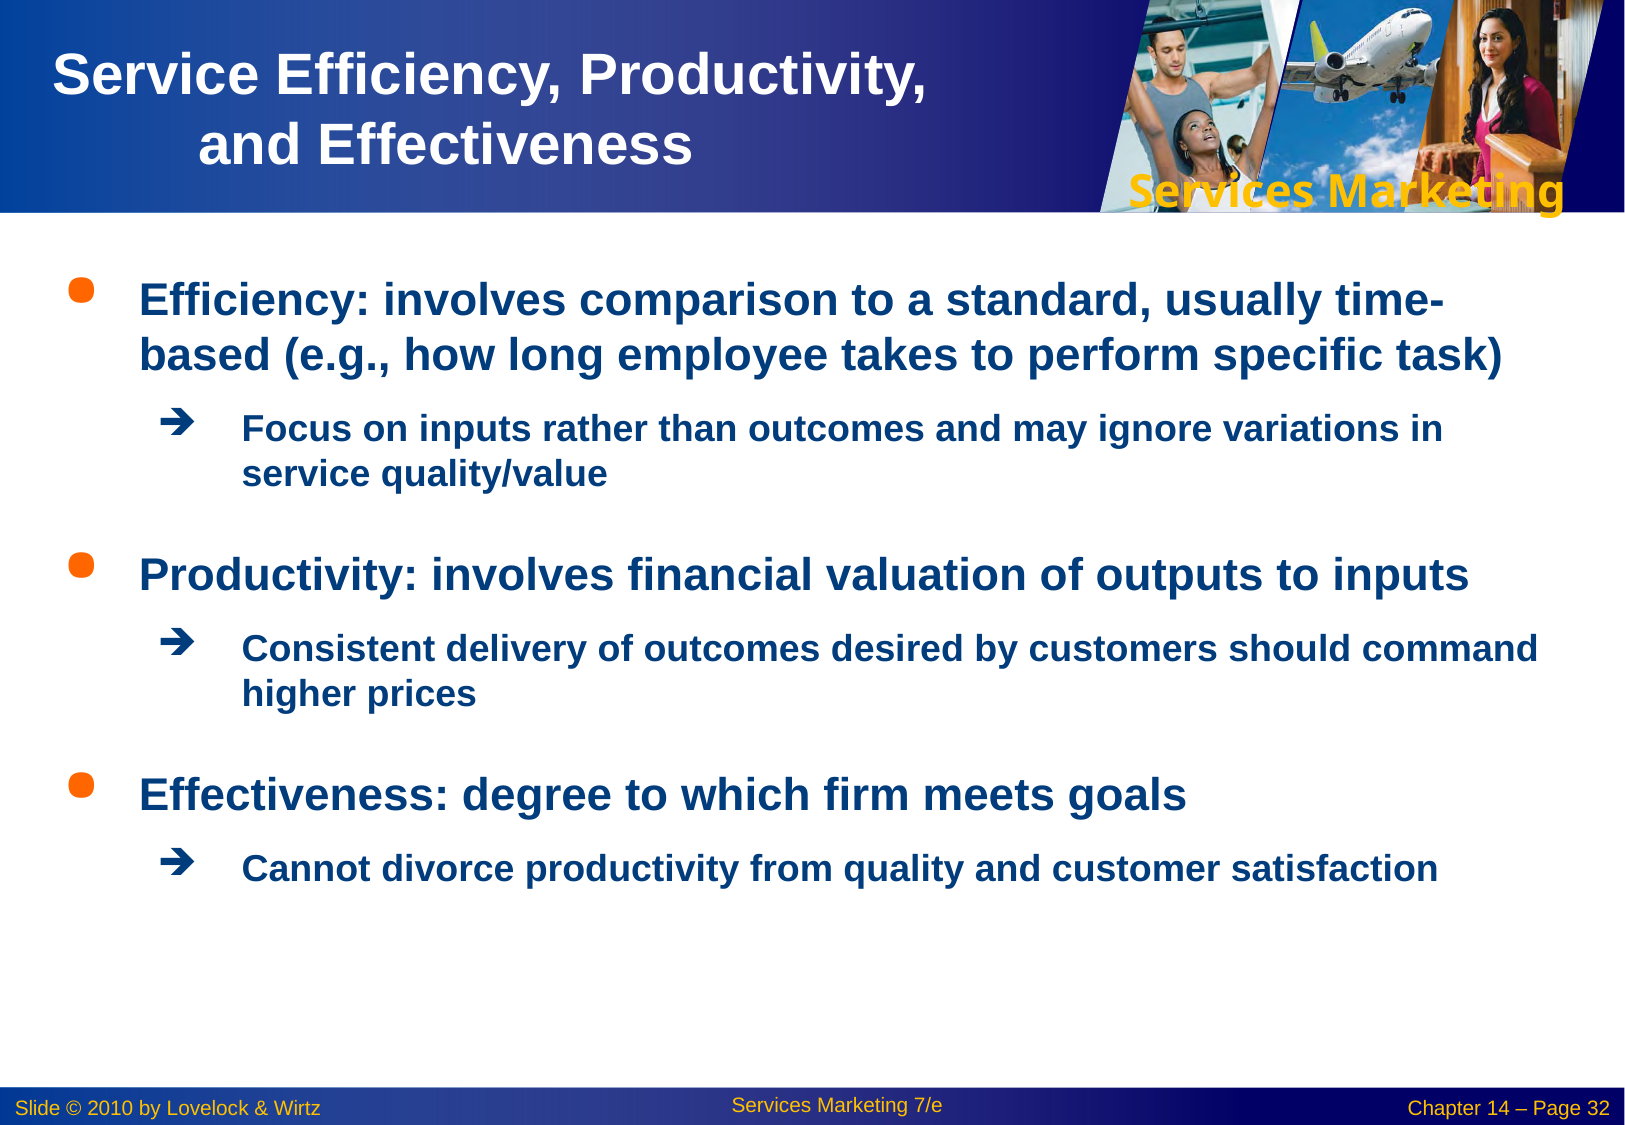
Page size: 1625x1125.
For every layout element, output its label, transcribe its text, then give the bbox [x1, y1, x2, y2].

picture [1546, 187, 1556, 202]
title Service Efficiency, Productivity, and Effectiveness [36, 37, 1088, 176]
picture [1162, 186, 1172, 192]
list Efficiency: involves comparison to a standard, usually time-based (e.g., how long employee takes to perform specific task) Focus on inputs rather than outcomes and may ignore variations in service quality/value Productivity: involves financial valuation of outputs to inputs Consistent delivery of outcomes desired by customers should command higher prices Effectiveness: degree to which firm meets goals Cannot divorce productivity from quality and customer satisfaction [49, 261, 1588, 1051]
picture [1100, 0, 1604, 213]
